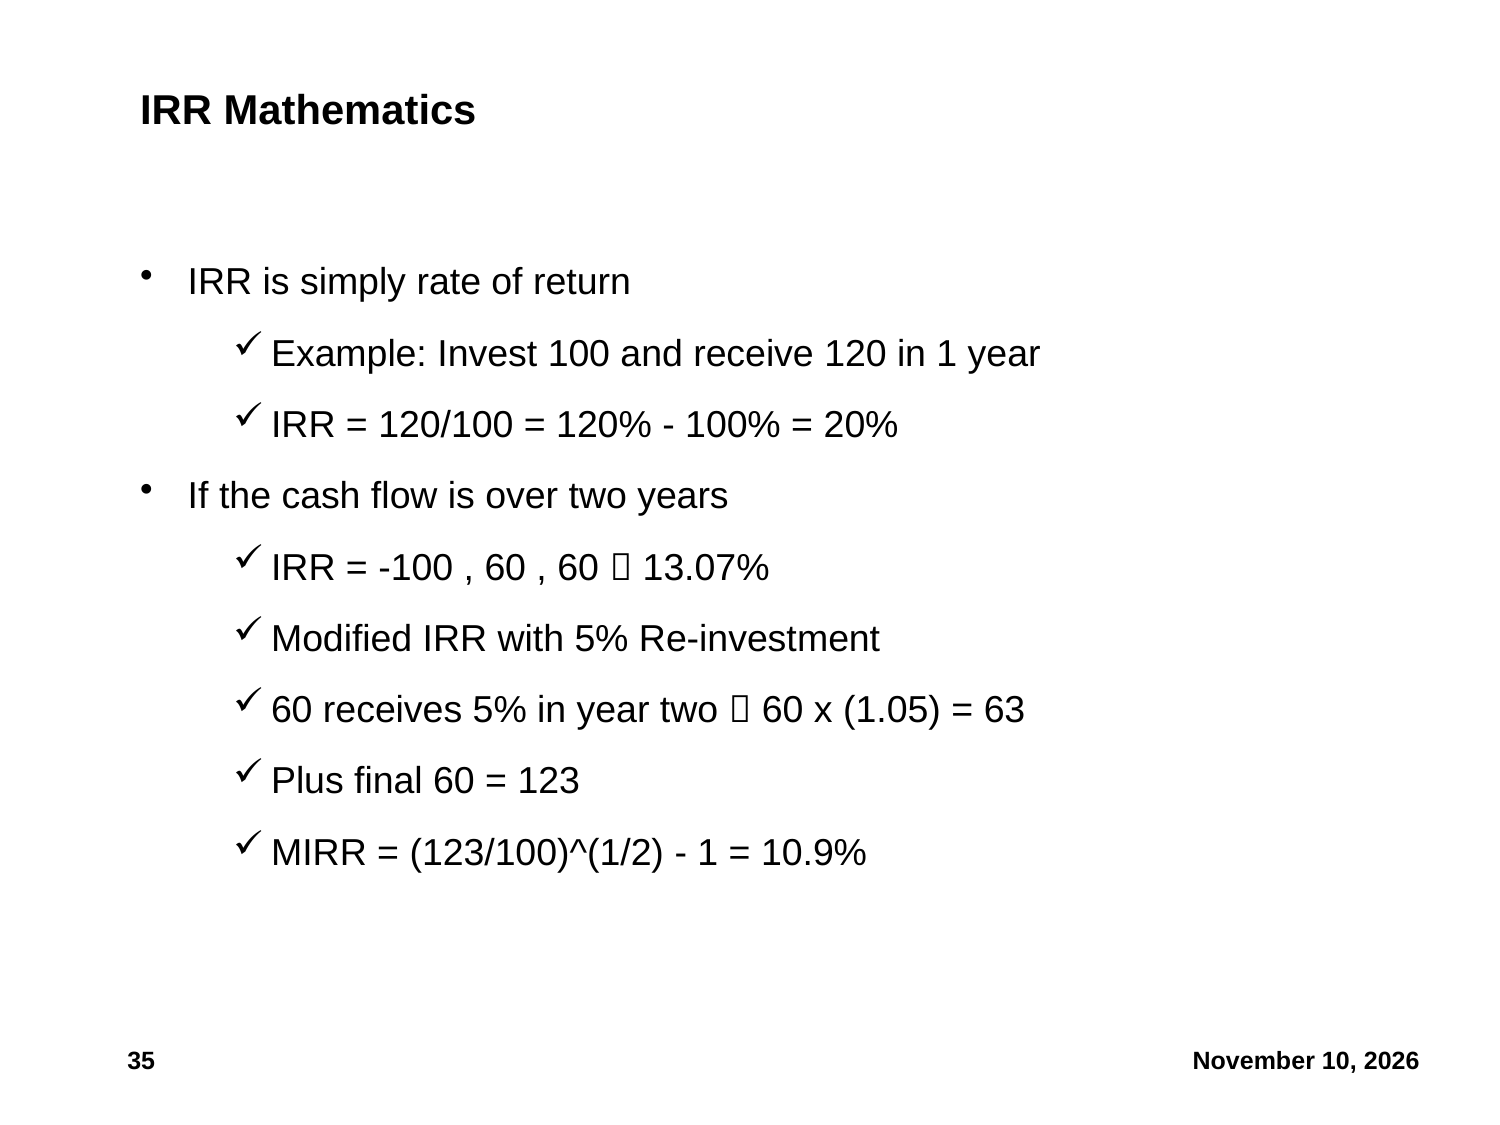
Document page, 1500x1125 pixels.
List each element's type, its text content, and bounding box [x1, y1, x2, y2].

title IRR Mathematics [124, 74, 1376, 226]
list IRR is simply rate of return Example: Invest 100 and receive 120 in 1 year IRR = 120/100 = 120% - 100% = 20% If the cash flow is over two years IRR = -100 , 60 , 60  13.07% Modified IRR with 5% Re-investment 60 receives 5% in year two  60 x (1.05) = 63 Plus final 60 = 123 MIRR = (123/100)^(1/2) - 1 = 10.9% [124, 249, 1413, 1001]
